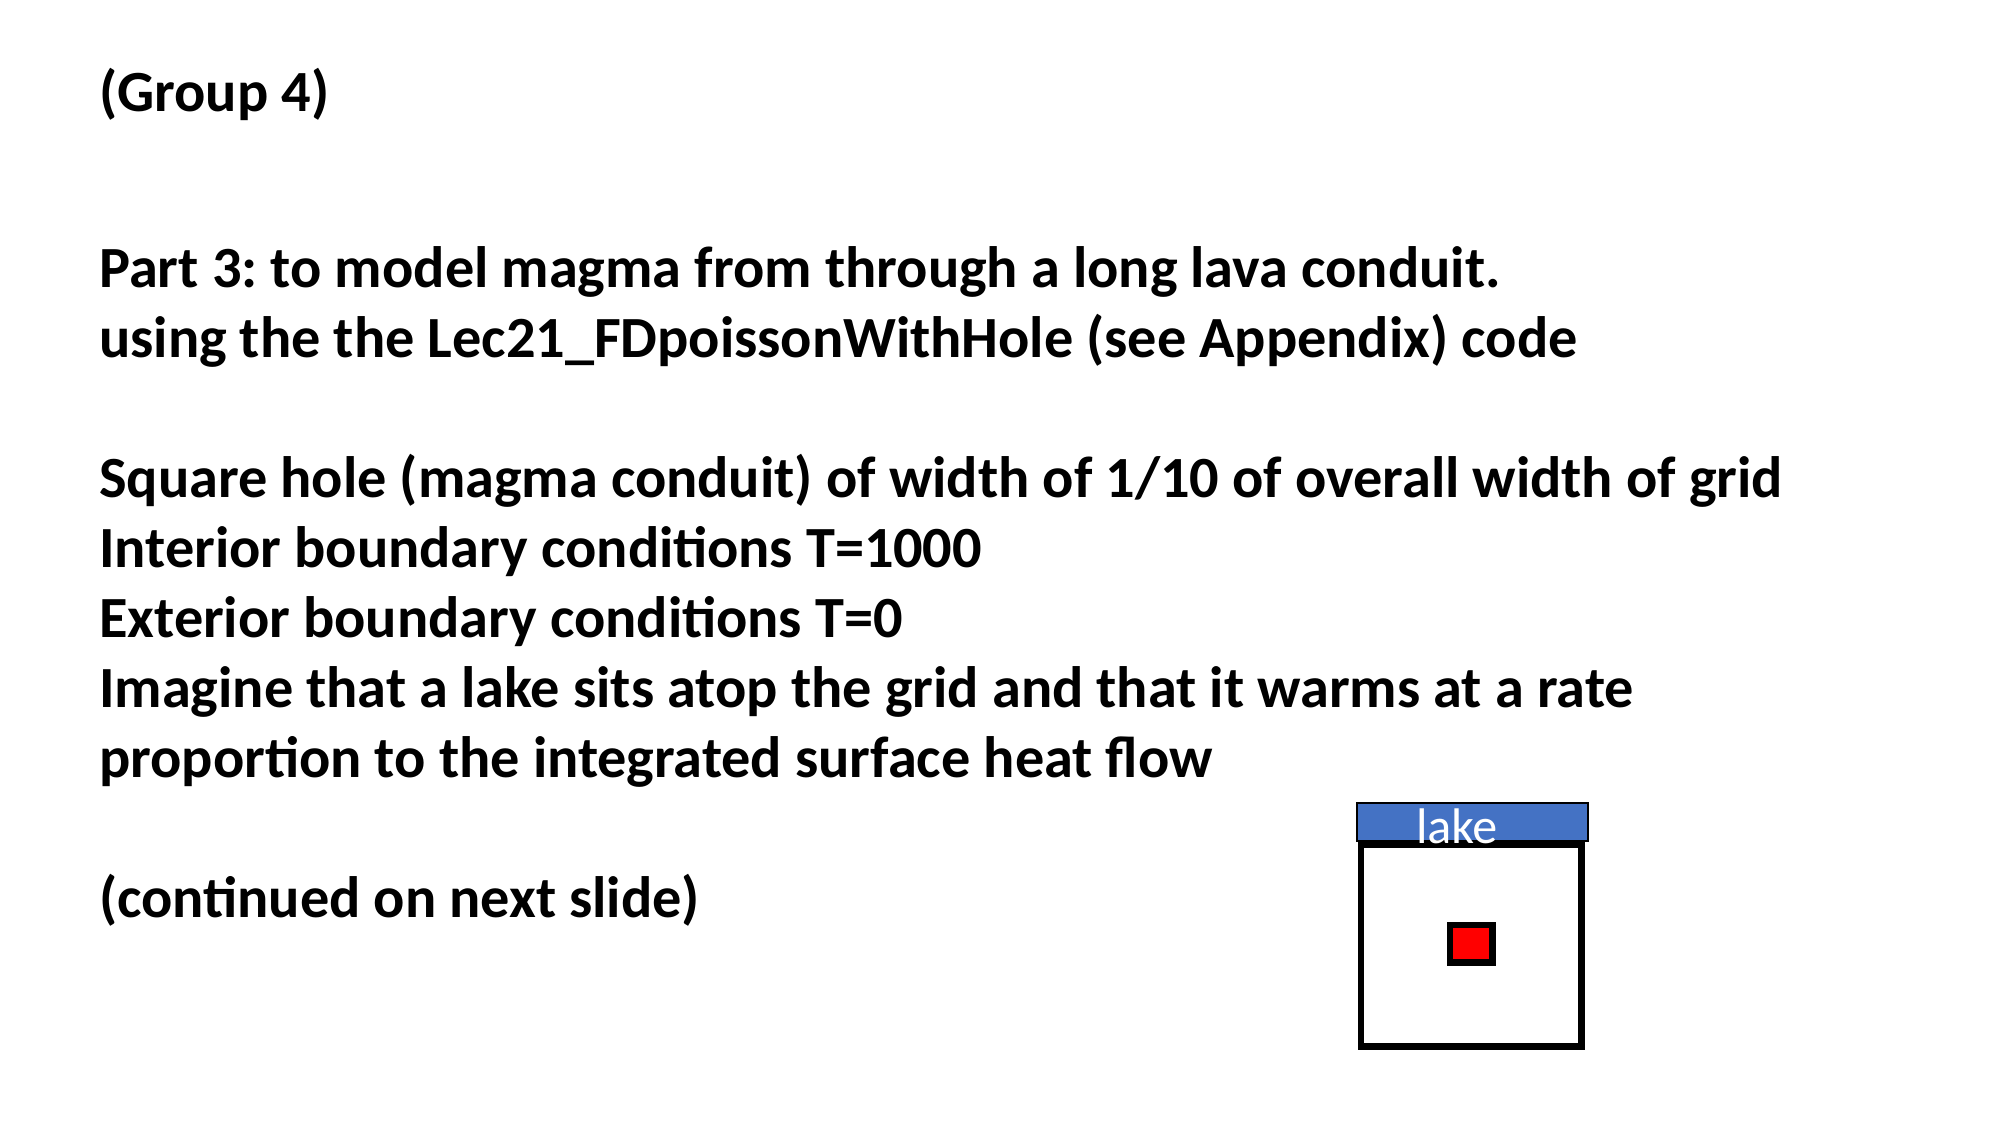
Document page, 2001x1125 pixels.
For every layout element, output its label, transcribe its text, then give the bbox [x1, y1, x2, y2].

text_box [1356, 786, 1588, 1047]
text_box Part 3: to model magma from through a long lava conduit. using the the Lec21_FDpoissonWithHole (see Appendix) code Square hole (magma conduit) of width of 1/10 of overall width of grid Interior boundary conditions T=1000 Exterior boundary conditions T=0 Imagine that a lake sits atop the grid and that it warms at a rate proportion to the integrated surface heat flow (continued on next slide) [84, 221, 1856, 937]
text_box (Group 4) [84, 45, 1856, 201]
